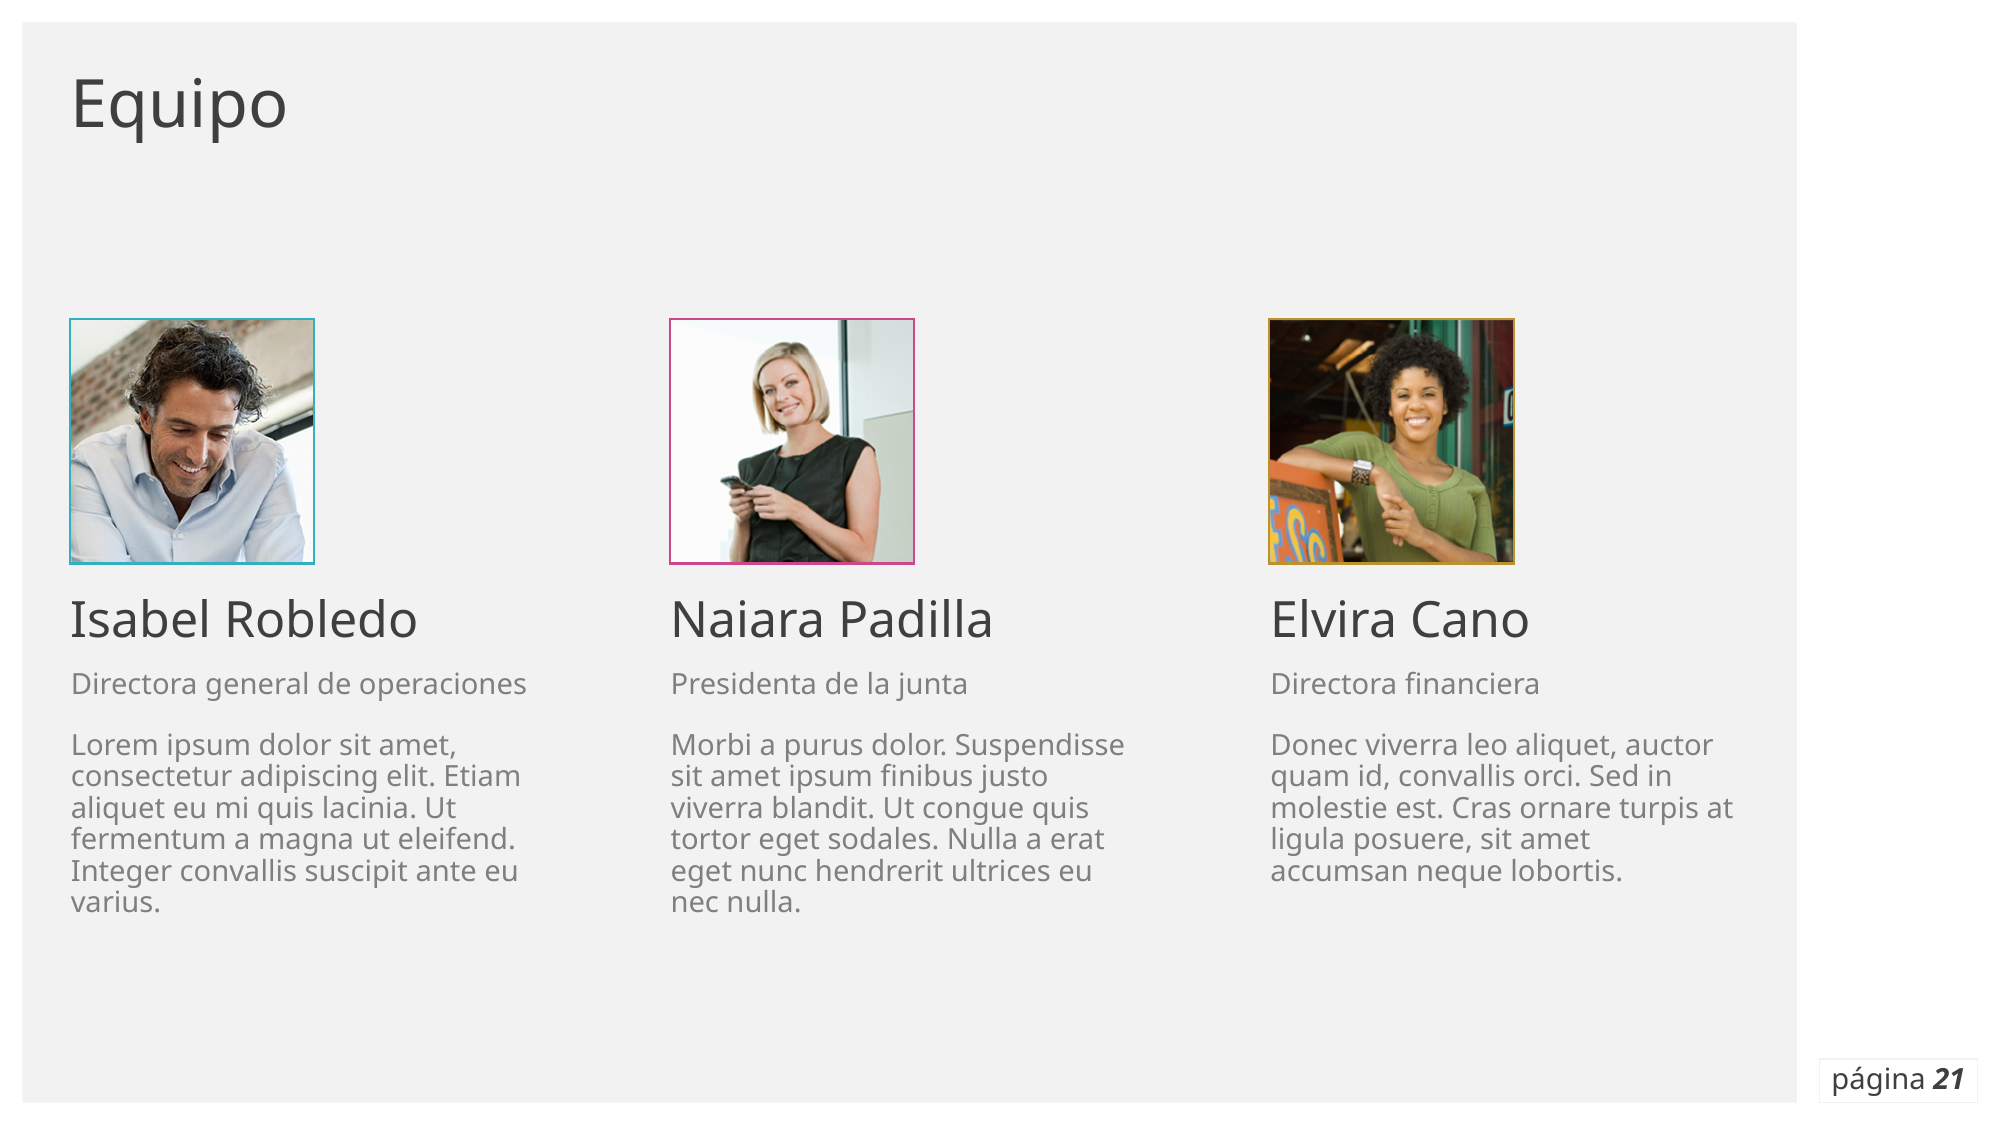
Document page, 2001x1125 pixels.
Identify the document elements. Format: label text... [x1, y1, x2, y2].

list Donec viverra leo aliquet, auctor quam id, convallis orci. Sed in molestie est. Cras ornare turpis at ligula posuere, sit amet accumsan neque lobortis. [1270, 730, 1735, 936]
list Isabel Robledo [70, 583, 536, 649]
list Directora financiera [1270, 669, 1735, 710]
list Directora general de operaciones [70, 669, 536, 710]
list Elvira Cano [1270, 583, 1735, 649]
list Morbi a purus dolor. Suspendisse sit amet ipsum finibus justo viverra blandit. Ut congue quis tortor eget sodales. Nulla a erat eget nunc hendrerit ultrices eu nec nulla. [670, 730, 1135, 936]
picture [70, 319, 314, 563]
slide_number página ‹#› [1819, 1058, 1978, 1103]
list Lorem ipsum dolor sit amet, consectetur adipiscing elit. Etiam aliquet eu mi quis lacinia. Ut fermentum a magna ut eleifend. Integer convallis suscipit ante eu varius. [70, 730, 536, 936]
title Equipo [70, 70, 1735, 142]
picture [1270, 319, 1513, 563]
list Presidenta de la junta [670, 669, 1135, 710]
list Naiara Padilla [670, 583, 1135, 649]
picture [670, 319, 914, 563]
